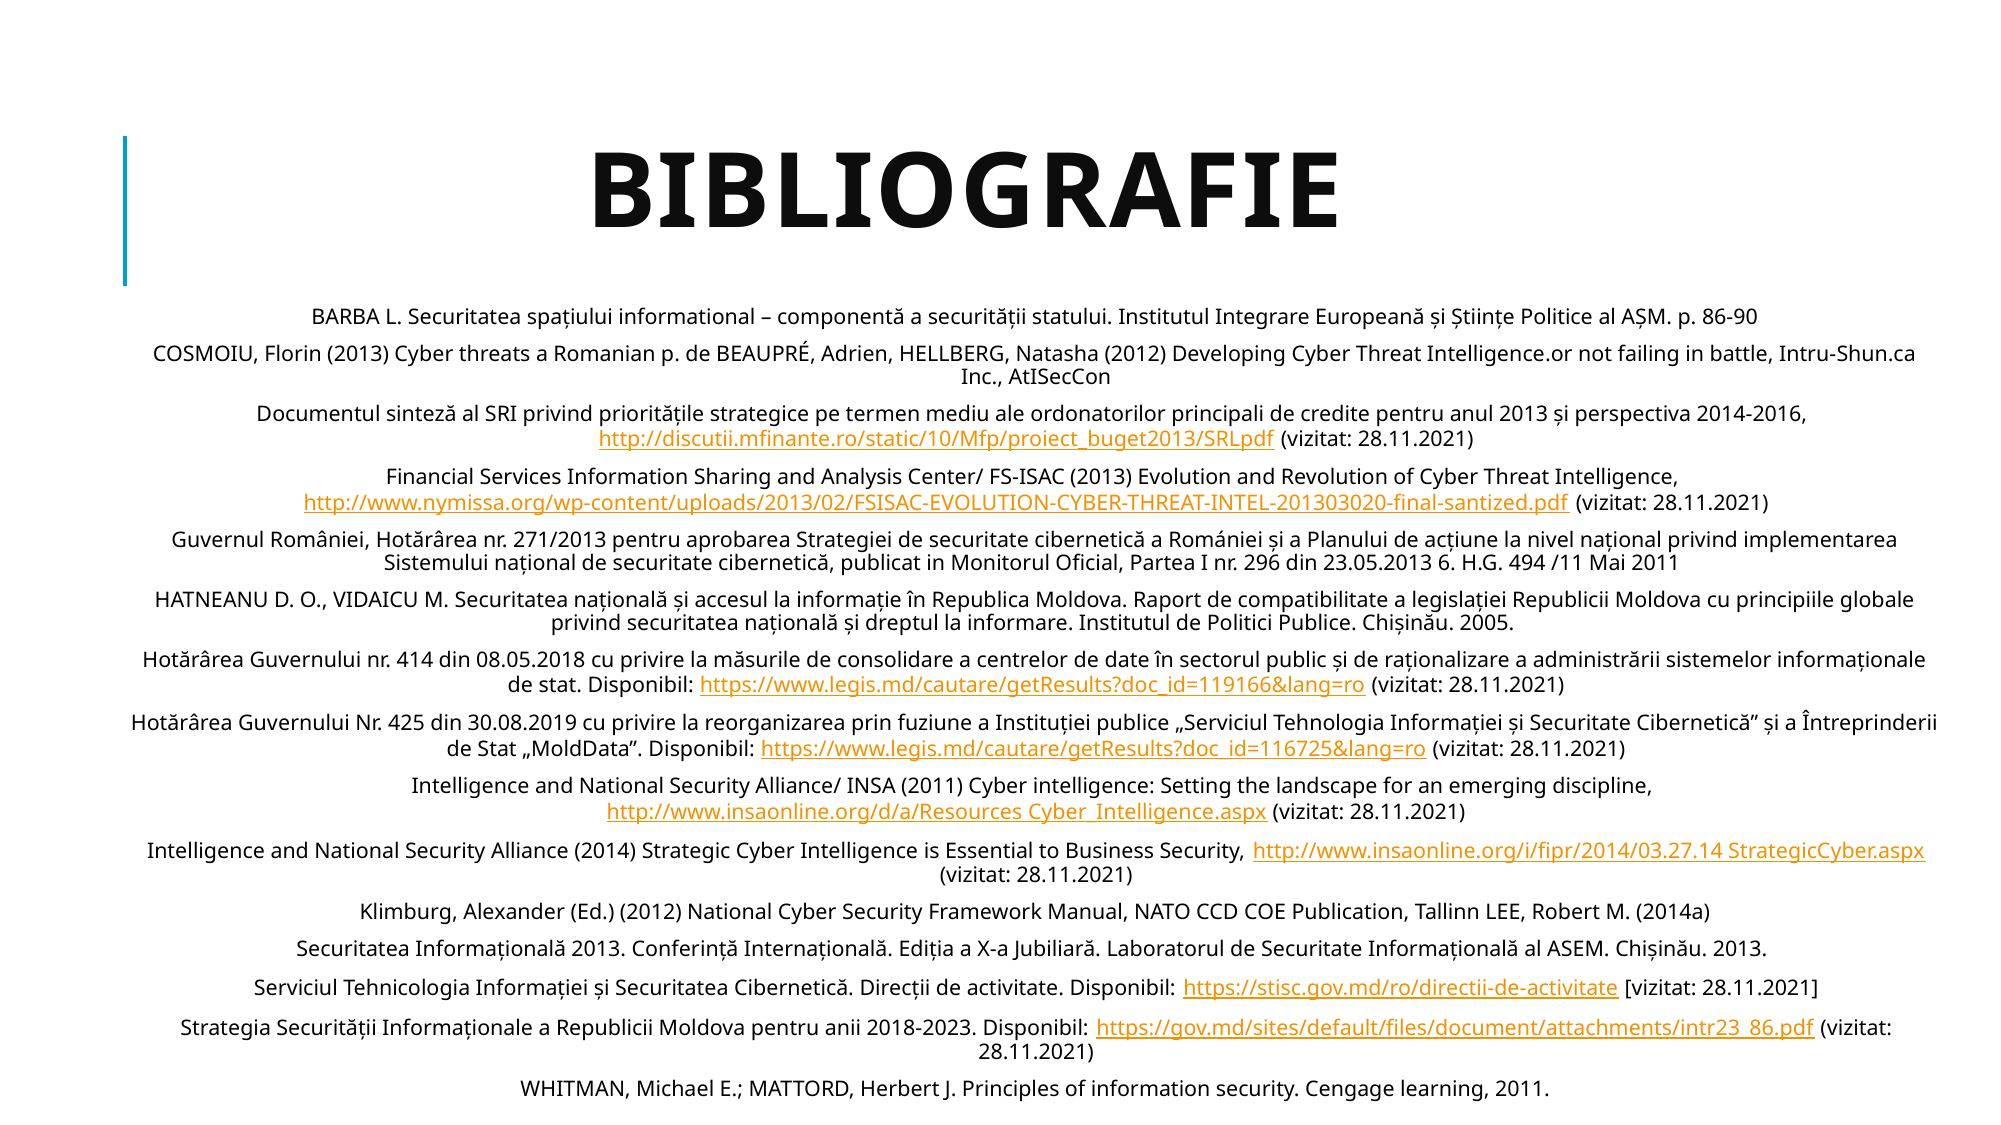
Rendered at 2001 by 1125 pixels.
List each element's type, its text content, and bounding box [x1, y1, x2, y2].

list BARBA L. Securitatea spațiului informational – componentă a securității statului. Institutul Integrare Europeană și Științe Politice al AȘM. p. 86-90 COSMOIU, Florin (2013) Cyber threats a Romanian p. de BEAUPRÉ, Adrien, HELLBERG, Natasha (2012) Developing Cyber Threat Intelligence.or not failing in battle, Intru-Shun.ca Inc., AtISecCon Documentul sinteză al SRI privind prioritățile strategice pe termen mediu ale ordonatorilor principali de credite pentru anul 2013 și perspectiva 2014-2016, http://discutii.mfinante.ro/static/10/Mfp/proiect_buget2013/SRLpdf (vizitat: 28.11.2021) Financial Services Information Sharing and Analysis Center/ FS-ISAC (2013) Evolution and Revolution of Cyber Threat Intelligence, http://www.nymissa.org/wp-content/uploads/2013/02/FSISAC-EVOLUTION-CYBER-THREAT-INTEL-201303020-final-santized.pdf (vizitat: 28.11.2021) Guvernul României, Hotărârea nr. 271/2013 pentru aprobarea Strategiei de securitate cibernetică a Romániei și a Planului de acțiune la nivel național privind implementarea Sistemului național de securitate cibernetică, publicat in Monitorul Oficial, Partea I nr. 296 din 23.05.2013 6. H.G. 494 /11 Mai 2011 HATNEANU D. O., VIDAICU M. Securitatea națională și accesul la informație în Republica Moldova. Raport de compatibilitate a legislației Republicii Moldova cu principiile globale privind securitatea națională și dreptul la informare. Institutul de Politici Publice. Chișinău. 2005. Hotărârea Guvernului nr. 414 din 08.05.2018 cu privire la măsurile de consolidare a centrelor de date în sectorul public și de raționalizare a administrării sistemelor informaționale de stat. Disponibil: https://www.legis.md/cautare/getResults?doc_id=119166&lang=ro (vizitat: 28.11.2021) Hotărârea Guvernului Nr. 425 din 30.08.2019 cu privire la reorganizarea prin fuziune a Instituției publice „Serviciul Tehnologia Informației și Securitate Cibernetică” și a Întreprinderii de Stat „MoldData”. Disponibil: https://www.legis.md/cautare/getResults?doc_id=116725&lang=ro (vizitat: 28.11.2021) Intelligence and National Security Alliance/ INSA (2011) Cyber intelligence: Setting the landscape for an emerging discipline, http://www.insaonline.org/d/a/Resources Cyber_Intelligence.aspx (vizitat: 28.11.2021) Intelligence and National Security Alliance (2014) Strategic Cyber Intelligence is Essential to Business Security, http://www.insaonline.org/i/fipr/2014/03.27.14 StrategicCyber.aspx (vizitat: 28.11.2021) Klimburg, Alexander (Ed.) (2012) National Cyber Security Framework Manual, NATO CCD COE Publication, Tallinn LEE, Robert M. (2014a) Securitatea Informațională 2013. Conferință Internațională. Ediția a X-a Jubiliară. Laboratorul de Securitate Informațională al ASEM. Chișinău. 2013. Serviciul Tehnicologia Informației și Securitatea Cibernetică. Direcții de activitate. Disponibil: https://stisc.gov.md/ro/directii-de-activitate [vizitat: 28.11.2021] Strategia Securității Informaționale a Republicii Moldova pentru anii 2018-2023. Disponibil: https://gov.md/sites/default/files/document/attachments/intr23_86.pdf (vizitat: 28.11.2021) WHITMAN, Michael E.; MATTORD, Herbert J. Principles of information security. Cengage learning, 2011. [108, 298, 1950, 1109]
title BIBLIOGRAFIE [168, 96, 1763, 298]
